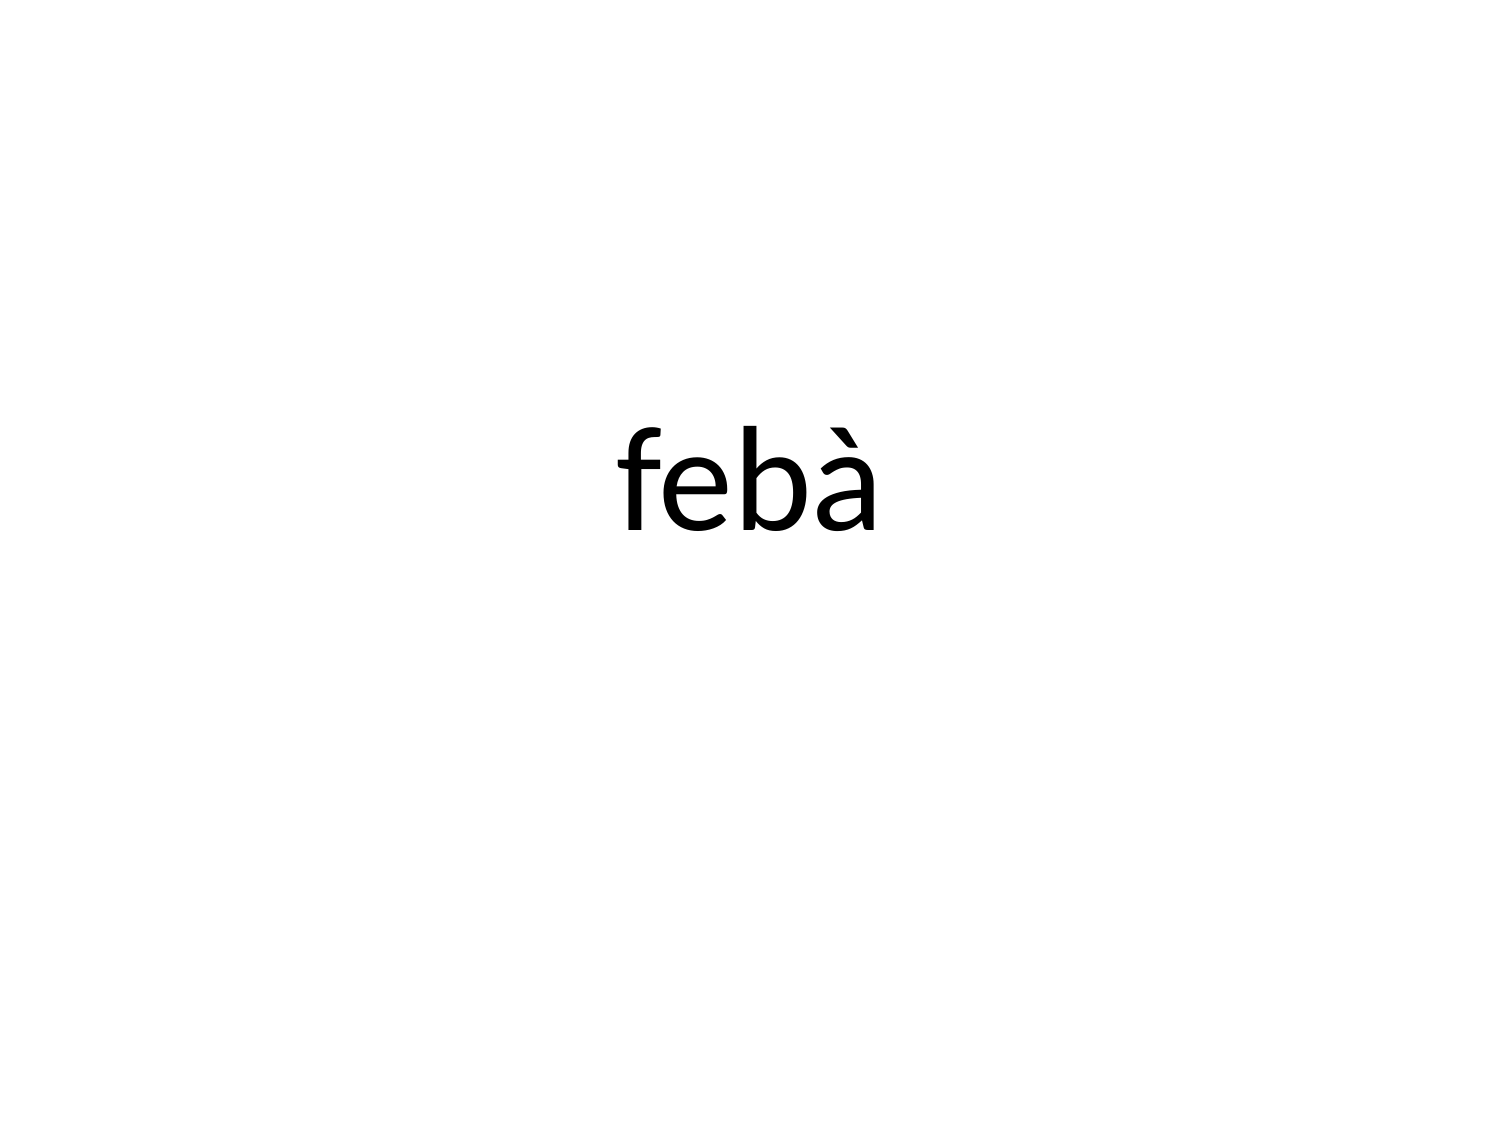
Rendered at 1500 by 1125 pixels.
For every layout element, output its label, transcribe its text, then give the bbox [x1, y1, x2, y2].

title febà [112, 349, 1388, 591]
